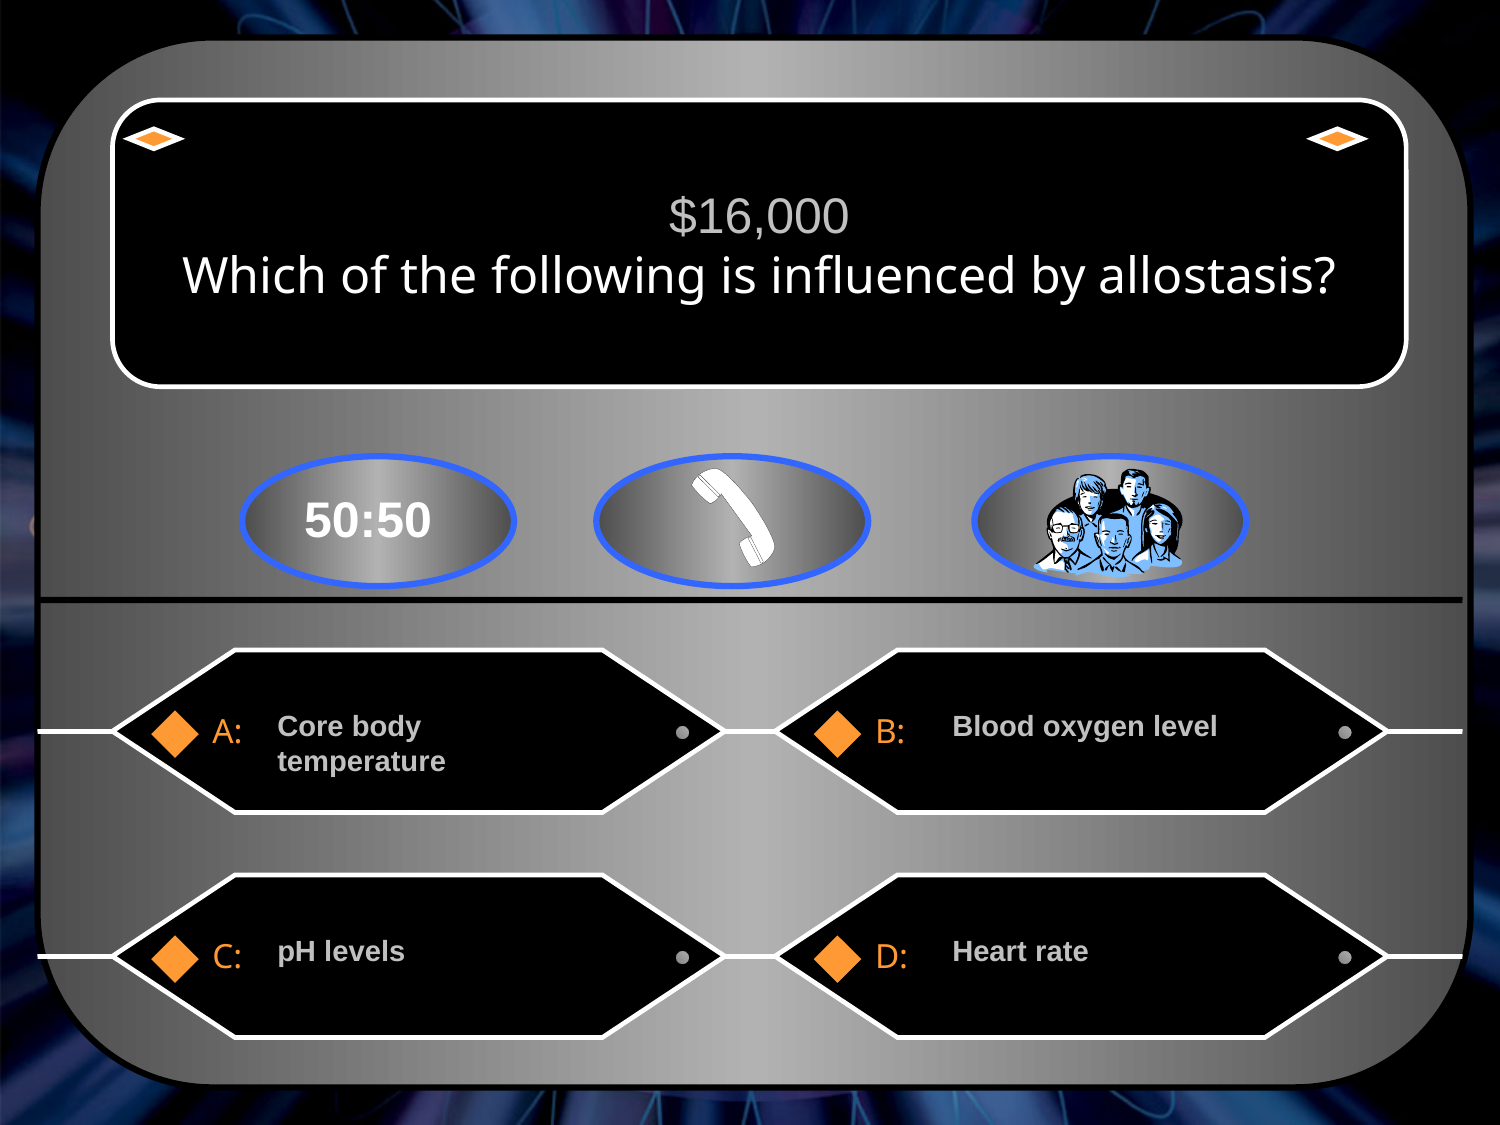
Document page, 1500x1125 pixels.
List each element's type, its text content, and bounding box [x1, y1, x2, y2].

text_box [37, 649, 1463, 813]
text_box [37, 37, 1471, 953]
text_box 50:50 [289, 479, 465, 555]
text_box [974, 468, 1031, 573]
text_box [242, 456, 515, 587]
text_box [1038, 456, 1247, 575]
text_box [112, 99, 1407, 387]
text_box [596, 456, 869, 587]
text_box [100, 1047, 1408, 1088]
picture [0, 0, 1500, 1125]
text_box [37, 874, 1463, 1038]
